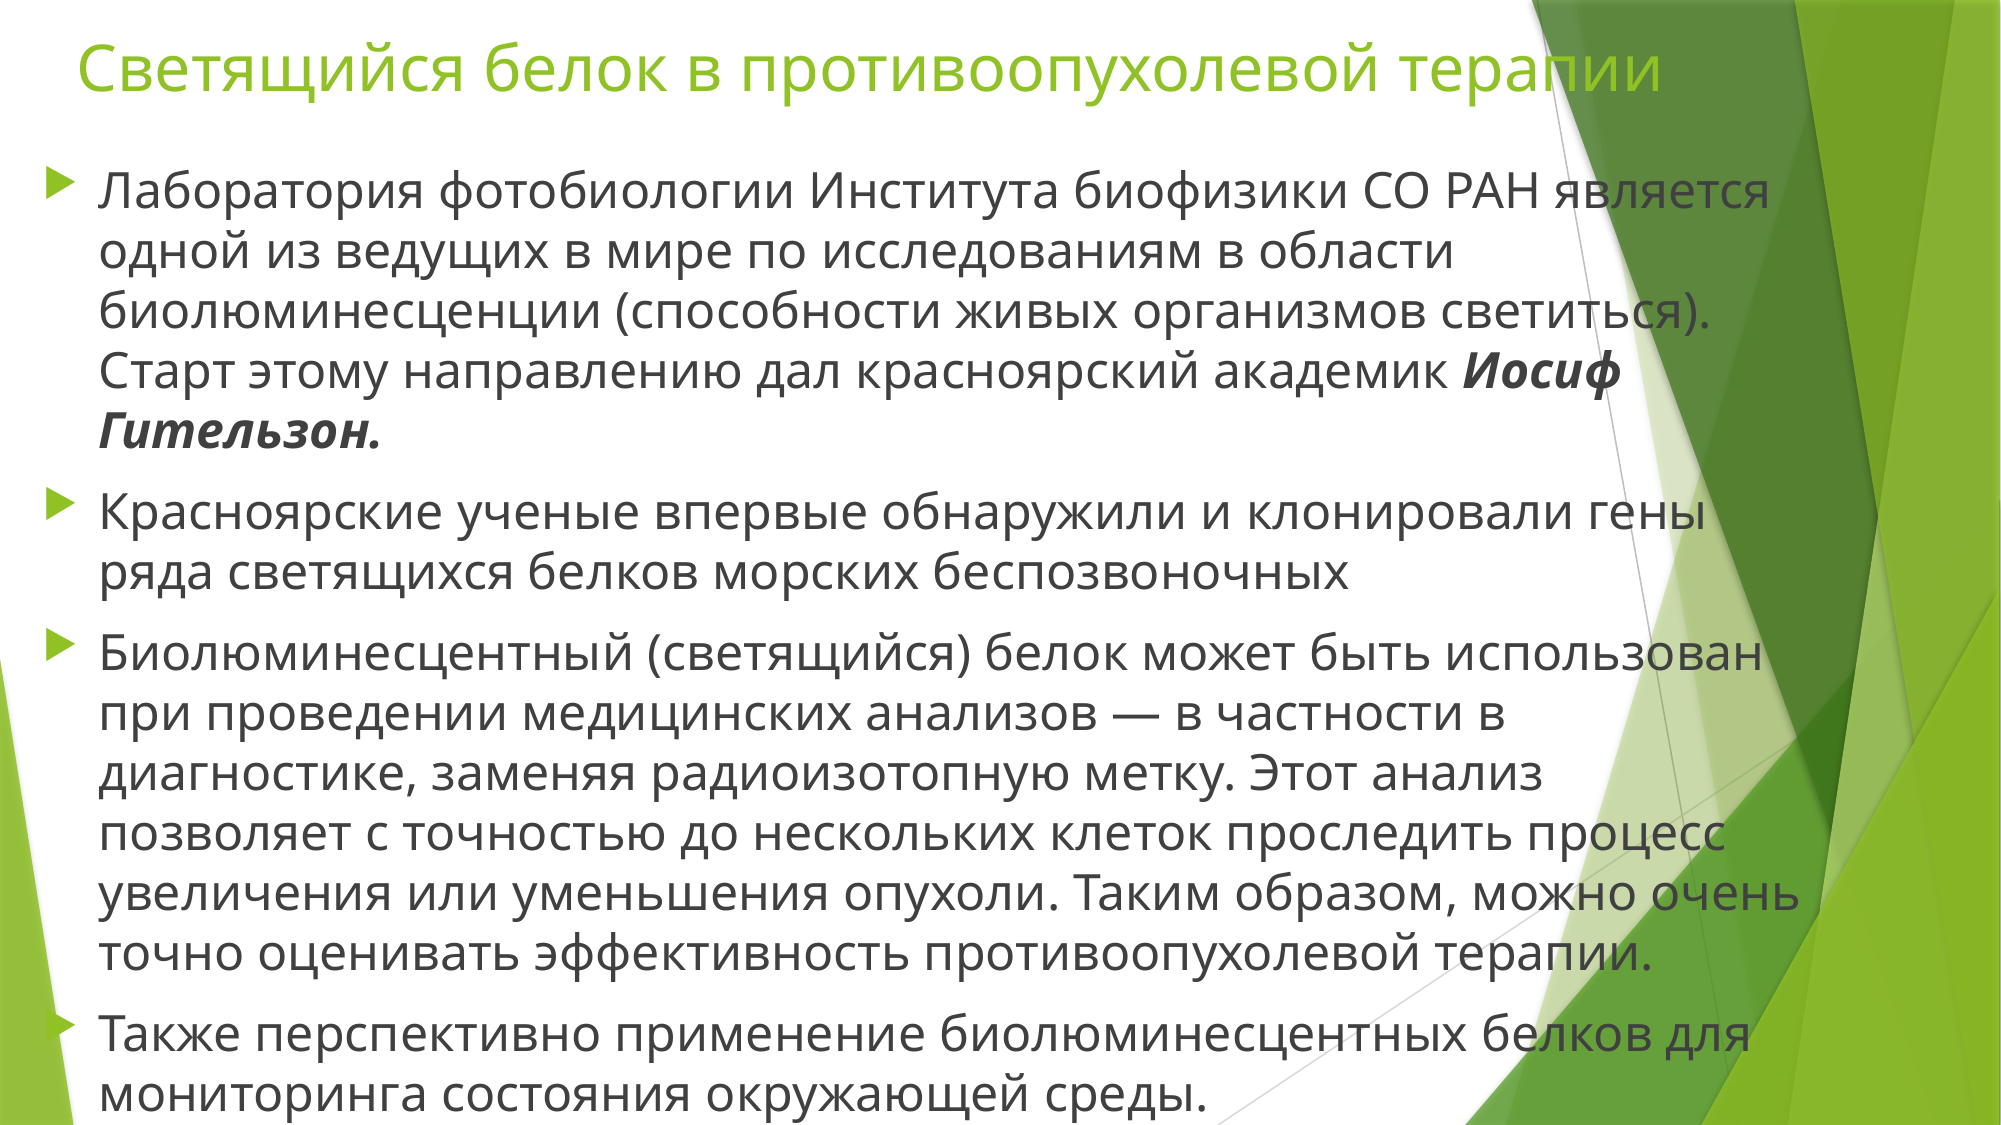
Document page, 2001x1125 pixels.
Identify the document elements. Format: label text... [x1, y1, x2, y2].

title Светящийся белок в противоопухолевой терапии [61, 19, 1787, 150]
list Лаборатория фотобиологии Института биофизики СО РАН является одной из ведущих в мире по исследованиям в области биолюминесценции (способности живых организмов светиться). Старт этому направлению дал красноярский академик Иосиф Гительзон. Красноярские ученые впервые обнаружили и клонировали гены ряда светящихся белков морских беспозвоночных Биолюминесцентный (светящийся) белок может быть использован при проведении медицинских анализов — в частности в диагностике, заменяя радиоизотопную метку. Этот анализ позволяет с точностью до нескольких клеток проследить процесс увеличения или уменьшения опухоли. Таким образом, можно очень точно оценивать эффективность противоопухолевой терапии. Также перспективно применение биолюминесцентных белков для мониторинга состояния окружающей среды. [27, 150, 1821, 995]
